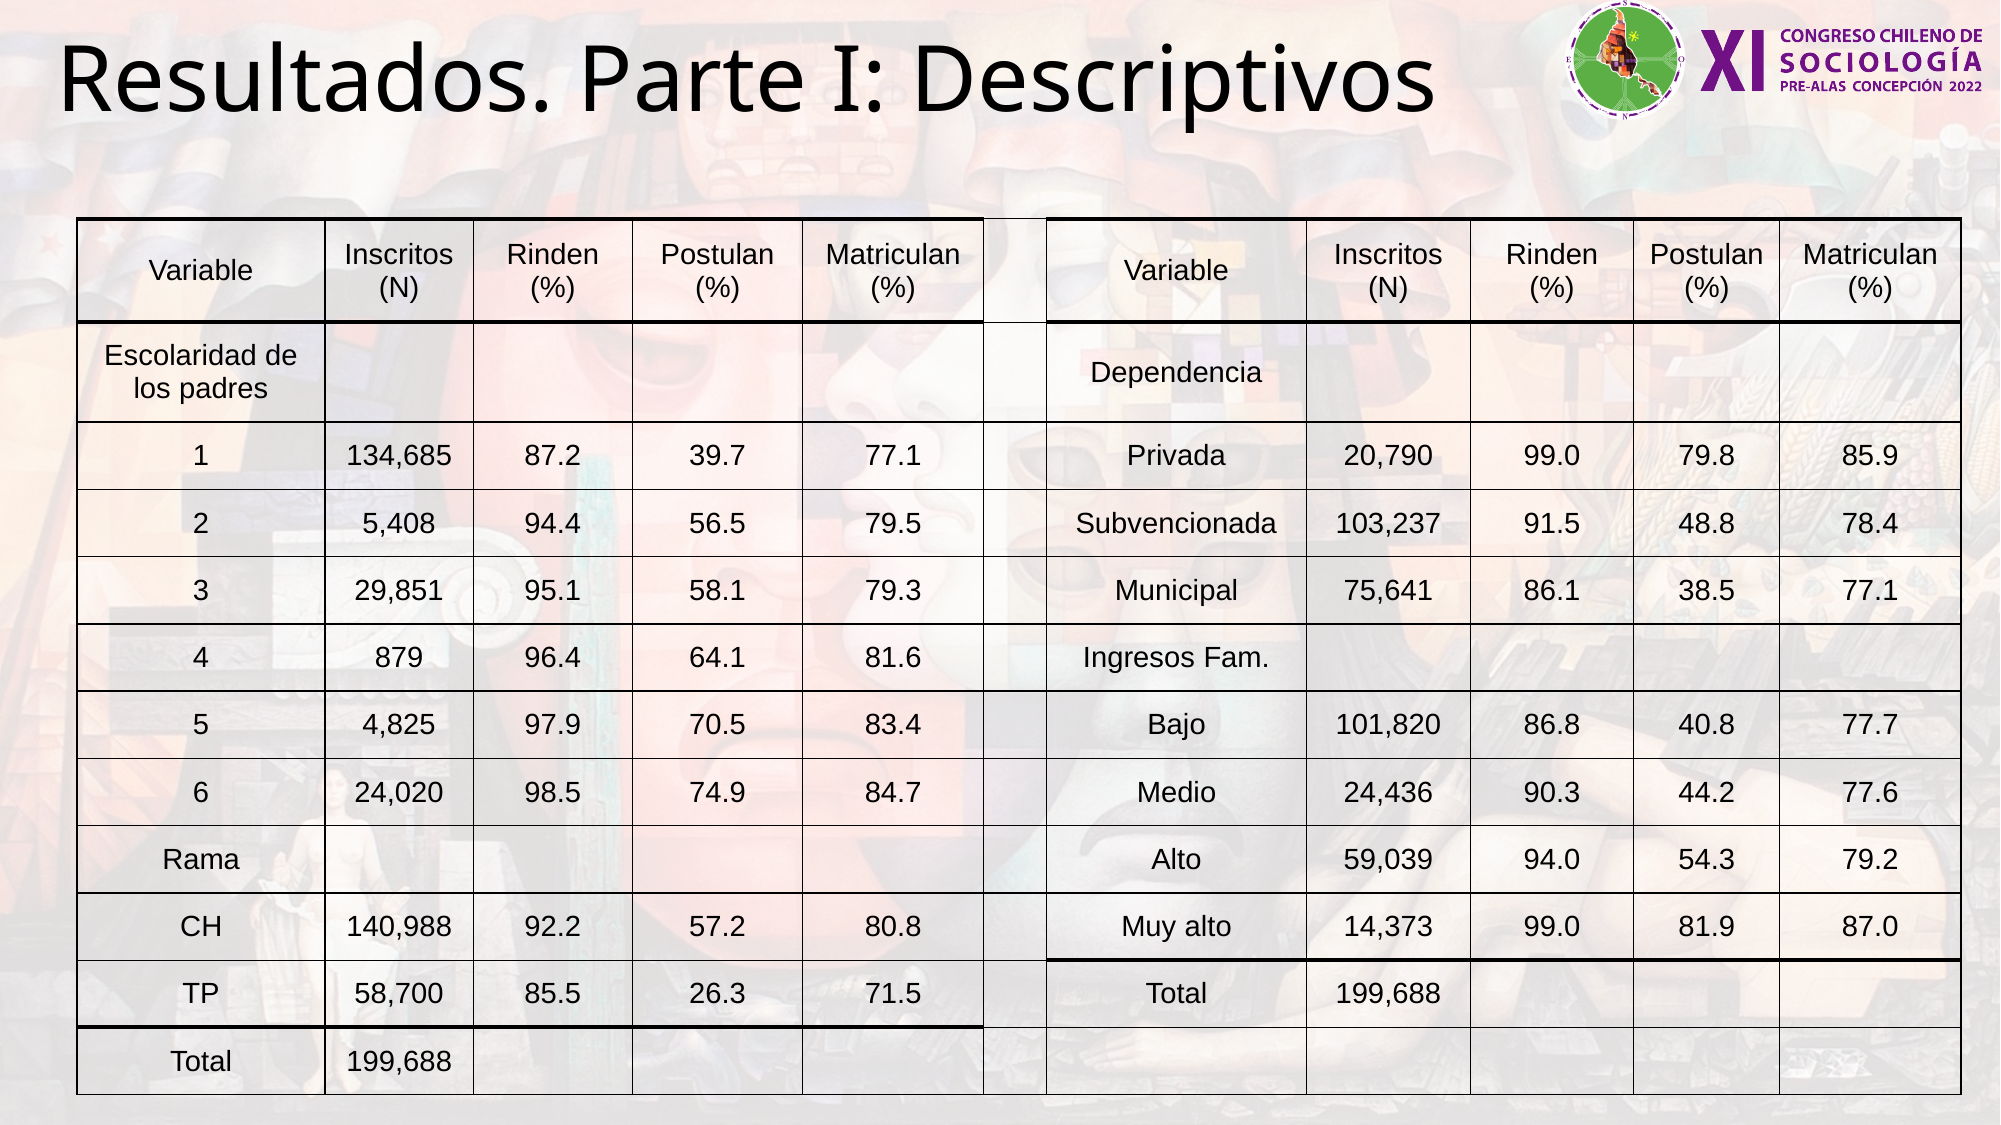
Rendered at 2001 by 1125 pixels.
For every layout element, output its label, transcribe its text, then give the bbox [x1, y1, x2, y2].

table_cell [1780, 625, 1960, 690]
table_cell 3 [78, 557, 324, 623]
table_cell 101,820 [1307, 692, 1470, 758]
table_header Matriculan (%) [1780, 221, 1960, 320]
table_cell [803, 324, 983, 421]
table_cell Escolaridad de los padres [78, 324, 324, 421]
table_cell [474, 324, 632, 421]
table_cell [984, 557, 1046, 623]
table_header Inscritos (N) [326, 221, 473, 320]
table_cell 70.5 [633, 692, 802, 758]
table_cell [1634, 625, 1779, 690]
table_cell 71.5 [803, 961, 983, 1025]
table_cell [984, 692, 1046, 758]
table_cell 91.5 [1471, 490, 1633, 556]
table_cell [326, 324, 473, 421]
table_cell 879 [326, 625, 473, 690]
table_cell 87.0 [1780, 894, 1960, 958]
table_header Postulan (%) [1634, 221, 1779, 320]
table_header Rinden (%) [474, 221, 632, 320]
table_cell 26.3 [633, 961, 802, 1025]
table_cell TP [78, 961, 324, 1025]
table_cell [474, 826, 632, 892]
table_cell [984, 894, 1046, 960]
table_cell [1634, 1028, 1779, 1094]
table_cell 86.8 [1471, 692, 1633, 758]
table_header Matriculan (%) [803, 221, 983, 320]
table_cell [984, 490, 1046, 556]
table_cell 64.1 [633, 625, 802, 690]
table_cell [1471, 1028, 1633, 1094]
table_cell [633, 324, 802, 421]
table_cell Total [1047, 962, 1306, 1027]
table_cell Total [78, 1029, 324, 1094]
table_cell [984, 323, 1046, 421]
table_cell Rama [78, 826, 324, 892]
table_header Variable [78, 221, 324, 320]
table_cell 99.0 [1471, 894, 1633, 958]
table_cell 57.2 [633, 894, 802, 960]
table_cell [803, 1029, 983, 1094]
table_cell [326, 826, 473, 892]
table_cell 44.2 [1634, 759, 1779, 825]
table_cell 85.9 [1780, 423, 1960, 489]
table_cell [984, 625, 1046, 690]
table_cell 4,825 [326, 692, 473, 758]
table_cell 86.1 [1471, 557, 1633, 623]
table_cell 4 [78, 625, 324, 690]
table_cell Bajo [1047, 692, 1306, 758]
table_cell 81.9 [1634, 894, 1779, 958]
table_cell 90.3 [1471, 759, 1633, 825]
table_cell [803, 826, 983, 892]
table_cell Municipal [1047, 557, 1306, 623]
table_cell 140,988 [326, 894, 473, 960]
table_cell 24,436 [1307, 759, 1470, 825]
table_cell [984, 759, 1046, 825]
table_cell [1047, 1028, 1306, 1094]
table_cell 75,641 [1307, 557, 1470, 623]
table_cell Alto [1047, 826, 1306, 892]
table_cell 94.0 [1471, 826, 1633, 892]
table_cell Subvencionada [1047, 490, 1306, 556]
table_cell 1 [78, 423, 324, 489]
table_cell 5 [78, 692, 324, 758]
table_cell [984, 1028, 1046, 1094]
table_cell 84.7 [803, 759, 983, 825]
table_cell 5,408 [326, 490, 473, 556]
table_cell Medio [1047, 759, 1306, 825]
table_cell [1780, 962, 1960, 1027]
table_cell 24,020 [326, 759, 473, 825]
table_cell 95.1 [474, 557, 632, 623]
table_cell 59,039 [1307, 826, 1470, 892]
table_cell 14,373 [1307, 894, 1470, 958]
table_cell 87.2 [474, 423, 632, 489]
table_cell 54.3 [1634, 826, 1779, 892]
table_cell 58.1 [633, 557, 802, 623]
table_cell 79.5 [803, 490, 983, 556]
table_cell [984, 826, 1046, 892]
table_cell 78.4 [1780, 490, 1960, 556]
table_cell Privada [1047, 423, 1306, 489]
table_cell 199,688 [326, 1029, 473, 1094]
table_cell 98.5 [474, 759, 632, 825]
table_cell 103,237 [1307, 490, 1470, 556]
table_header [984, 219, 1046, 322]
table_cell [1471, 324, 1633, 421]
table_cell [1471, 962, 1633, 1027]
table_cell [474, 1029, 632, 1094]
table_header Variable [1047, 221, 1306, 320]
table_cell 20,790 [1307, 423, 1470, 489]
table_cell [1634, 962, 1779, 1027]
table_cell 134,685 [326, 423, 473, 489]
table_cell CH [78, 894, 324, 960]
table_cell Ingresos Fam. [1047, 625, 1306, 690]
table_cell [1634, 324, 1779, 421]
table_cell 92.2 [474, 894, 632, 960]
table_cell 6 [78, 759, 324, 825]
table_cell 97.9 [474, 692, 632, 758]
table_cell 77.6 [1780, 759, 1960, 825]
table_cell 74.9 [633, 759, 802, 825]
table_cell [1307, 625, 1470, 690]
table_cell 85.5 [474, 961, 632, 1025]
table_cell 99.0 [1471, 423, 1633, 489]
table_cell 81.6 [803, 625, 983, 690]
text_box Resultados. Parte I: Descriptivos [41, 17, 1566, 147]
table_cell 2 [78, 490, 324, 556]
table_cell 79.3 [803, 557, 983, 623]
table_cell 38.5 [1634, 557, 1779, 623]
table_cell [633, 1029, 802, 1094]
table_cell 77.7 [1780, 692, 1960, 758]
table_cell 83.4 [803, 692, 983, 758]
table_cell [1471, 625, 1633, 690]
table_cell 29,851 [326, 557, 473, 623]
table_cell [633, 826, 802, 892]
table_cell 80.8 [803, 894, 983, 960]
table_cell [984, 423, 1046, 489]
table_cell Dependencia [1047, 324, 1306, 421]
table_cell 77.1 [803, 423, 983, 489]
table_cell 79.2 [1780, 826, 1960, 892]
table_cell [1307, 1028, 1470, 1094]
table_cell 96.4 [474, 625, 632, 690]
table_header Rinden (%) [1471, 221, 1633, 320]
table_cell [1780, 324, 1960, 421]
picture [1565, 0, 1982, 121]
table_header Inscritos (N) [1307, 221, 1470, 320]
table_cell 58,700 [326, 961, 473, 1025]
table_cell Muy alto [1047, 894, 1306, 958]
table_header Postulan (%) [633, 221, 802, 320]
table_cell 94.4 [474, 490, 632, 556]
table_cell 79.8 [1634, 423, 1779, 489]
table_cell [984, 961, 1046, 1027]
table_cell 199,688 [1307, 962, 1470, 1027]
table_cell 48.8 [1634, 490, 1779, 556]
table_cell 77.1 [1780, 557, 1960, 623]
table_cell 56.5 [633, 490, 802, 556]
table_cell [1307, 324, 1470, 421]
table_cell 40.8 [1634, 692, 1779, 758]
table_cell [1780, 1028, 1960, 1094]
table_cell 39.7 [633, 423, 802, 489]
